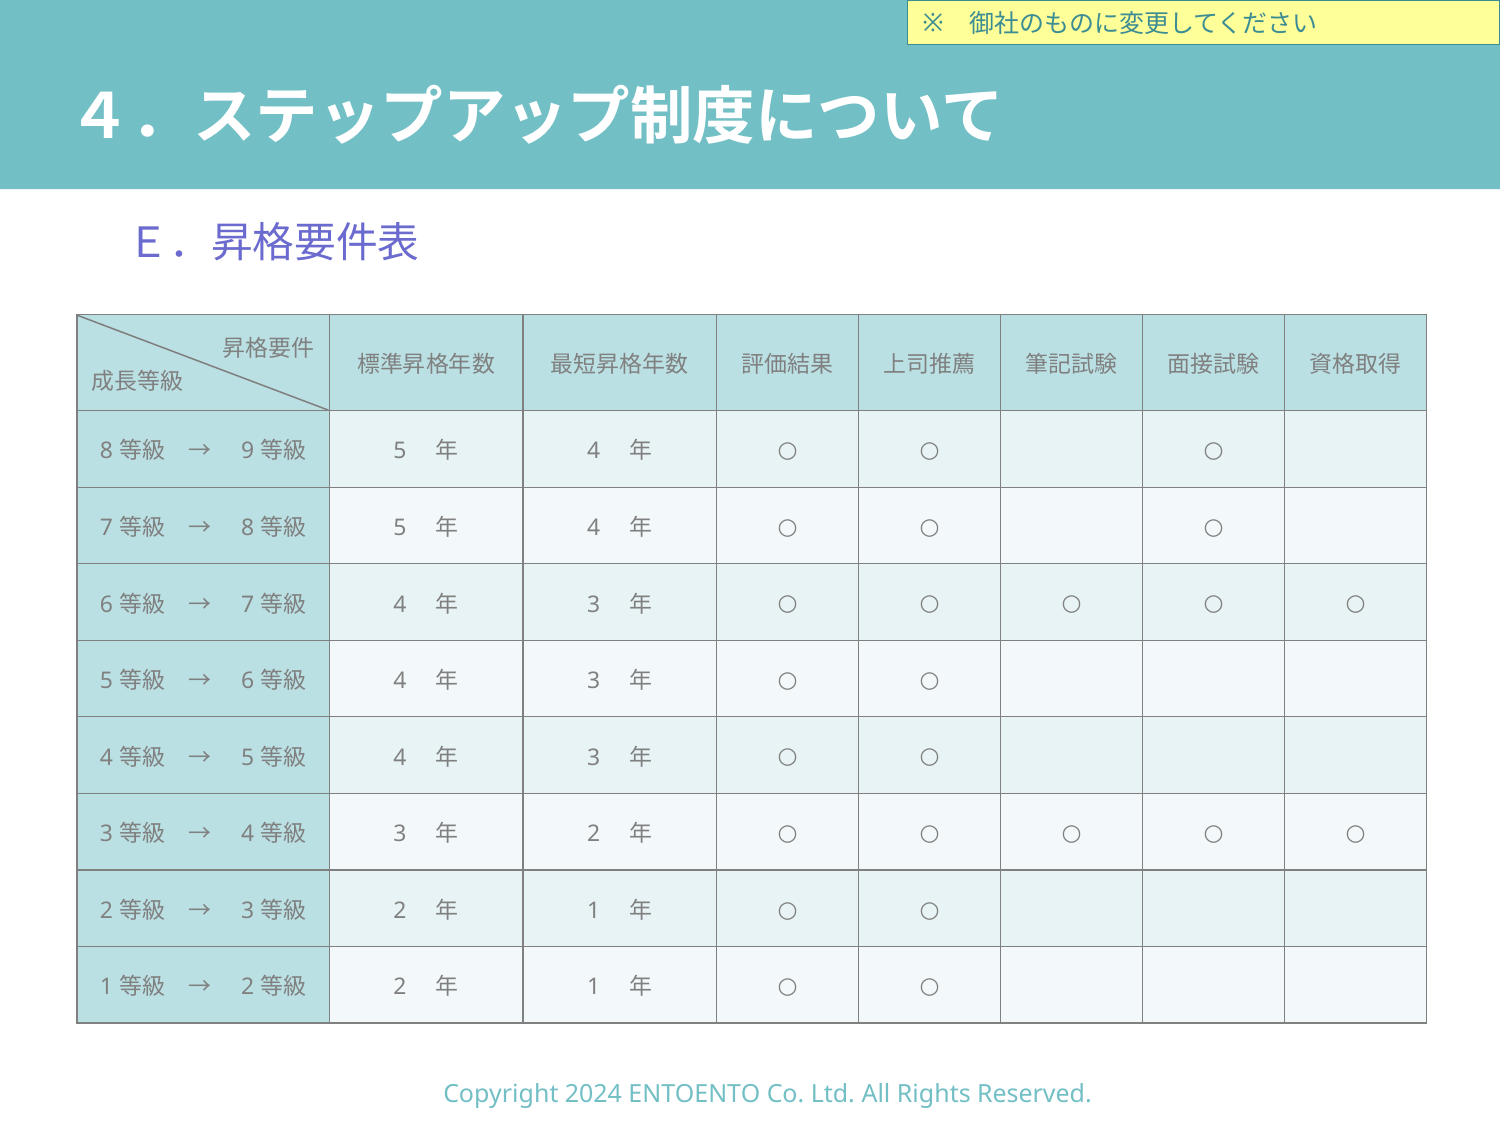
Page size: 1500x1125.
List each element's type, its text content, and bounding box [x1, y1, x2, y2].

table_cell ○ [717, 717, 858, 793]
table_cell 7等級 → 8等級 [78, 488, 329, 563]
table_cell 1 年 [524, 947, 716, 1022]
table_cell [1001, 717, 1142, 793]
table_cell ○ [1001, 794, 1142, 869]
table_cell [1001, 488, 1142, 563]
table_cell [1285, 641, 1426, 716]
table_cell ○ [717, 794, 858, 869]
table_cell ○ [859, 488, 1000, 563]
table_cell [1285, 488, 1426, 563]
table_cell ○ [859, 564, 1000, 640]
table_cell [1285, 871, 1426, 946]
table_cell ○ [1143, 794, 1284, 869]
table_cell [1285, 717, 1426, 793]
table_cell 1等級 → 2等級 [78, 947, 329, 1022]
table_cell 3 年 [330, 794, 522, 869]
table_cell ○ [717, 947, 858, 1022]
table_cell ○ [859, 871, 1000, 946]
table_cell 4 年 [330, 641, 522, 716]
table_cell 8等級 → 9等級 [78, 416, 329, 487]
table_cell 3等級 → 4等級 [78, 794, 329, 869]
table_cell ○ [717, 564, 858, 640]
table_cell 4 年 [330, 717, 522, 793]
table_cell [1143, 947, 1284, 1022]
table_cell ○ [1001, 564, 1142, 640]
table_cell ○ [717, 411, 858, 487]
footer Copyright 2024 ENTOENTO Co. Ltd. All Rights Reserved. [206, 1070, 1331, 1121]
table_cell [1001, 871, 1142, 946]
table_header 評価結果 [717, 315, 858, 410]
table_cell [1001, 641, 1142, 716]
table_cell ○ [1143, 564, 1284, 640]
table_cell 5 年 [330, 411, 522, 487]
table_cell ○ [859, 794, 1000, 869]
table_cell ○ [717, 641, 858, 716]
table_header 最短昇格年数 [524, 315, 716, 410]
table_cell 3 年 [524, 717, 716, 793]
text_box 御社のものに変更してください [907, 0, 1500, 45]
table_header 上司推薦 [859, 315, 1000, 410]
table_cell [1285, 947, 1426, 1022]
table_cell ○ [717, 488, 858, 563]
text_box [76, 314, 329, 411]
table_cell 3 年 [524, 564, 716, 640]
table_cell ○ [859, 947, 1000, 1022]
table_cell [1143, 641, 1284, 716]
table_cell [1001, 947, 1142, 1022]
table_cell ○ [717, 871, 858, 946]
table_cell ○ [1143, 411, 1284, 487]
table_cell [1285, 411, 1426, 487]
table_cell 1 年 [524, 871, 716, 946]
table_header 筆記試験 [1001, 315, 1142, 410]
table_cell 4 年 [524, 411, 716, 487]
table_cell 4 年 [330, 564, 522, 640]
table_header 資格取得 [1285, 315, 1426, 410]
title ４．ステップアップ制度について [53, 42, 1388, 185]
table_cell 2等級 → 3等級 [78, 871, 329, 946]
list Ｅ．昇格要件表 [112, 208, 1388, 314]
table_header 面接試験 [1143, 315, 1284, 410]
table_cell 5等級 → 6等級 [78, 641, 329, 716]
table_cell ○ [1143, 488, 1284, 563]
table_cell ○ [859, 641, 1000, 716]
table_header 標準昇格年数 [330, 315, 522, 410]
table_cell ○ [859, 411, 1000, 487]
table_cell 2 年 [524, 794, 716, 869]
table_cell ○ [1285, 564, 1426, 640]
table_cell ○ [859, 717, 1000, 793]
table_cell 2 年 [330, 947, 522, 1022]
table_cell 3 年 [524, 641, 716, 716]
table_cell [1001, 411, 1142, 487]
table_cell ○ [1285, 794, 1426, 869]
table_cell 5 年 [330, 488, 522, 563]
table_cell 2 年 [330, 871, 522, 946]
table_cell [1143, 717, 1284, 793]
table_cell 6等級 → 7等級 [78, 564, 329, 640]
table_cell [1143, 871, 1284, 946]
table_cell 4 年 [524, 488, 716, 563]
table_cell 4等級 → 5等級 [78, 717, 329, 793]
